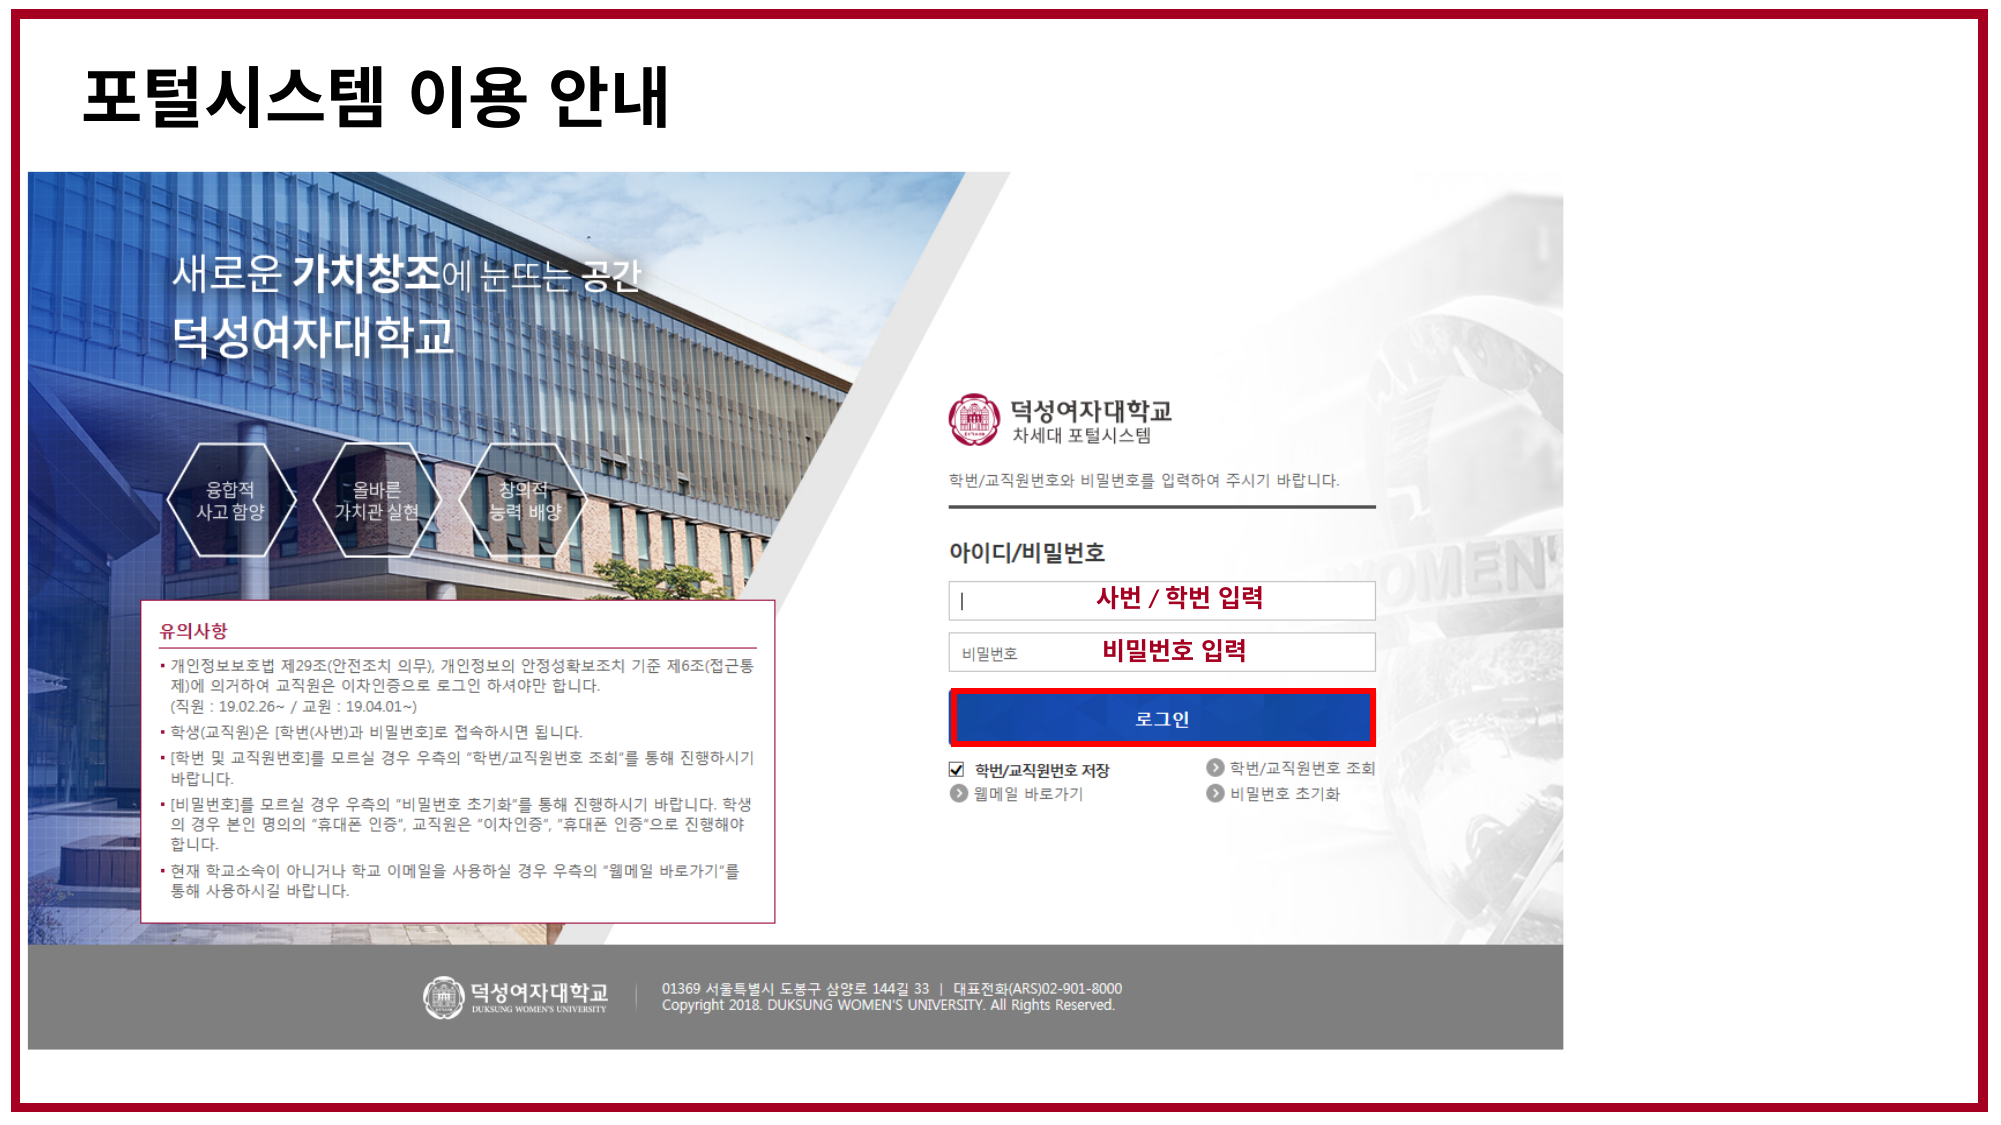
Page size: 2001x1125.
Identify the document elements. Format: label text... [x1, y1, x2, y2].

text_box [15, 13, 1984, 1108]
picture [27, 144, 1564, 1052]
text_box 포털시스템 이용 안내 [66, 48, 688, 144]
